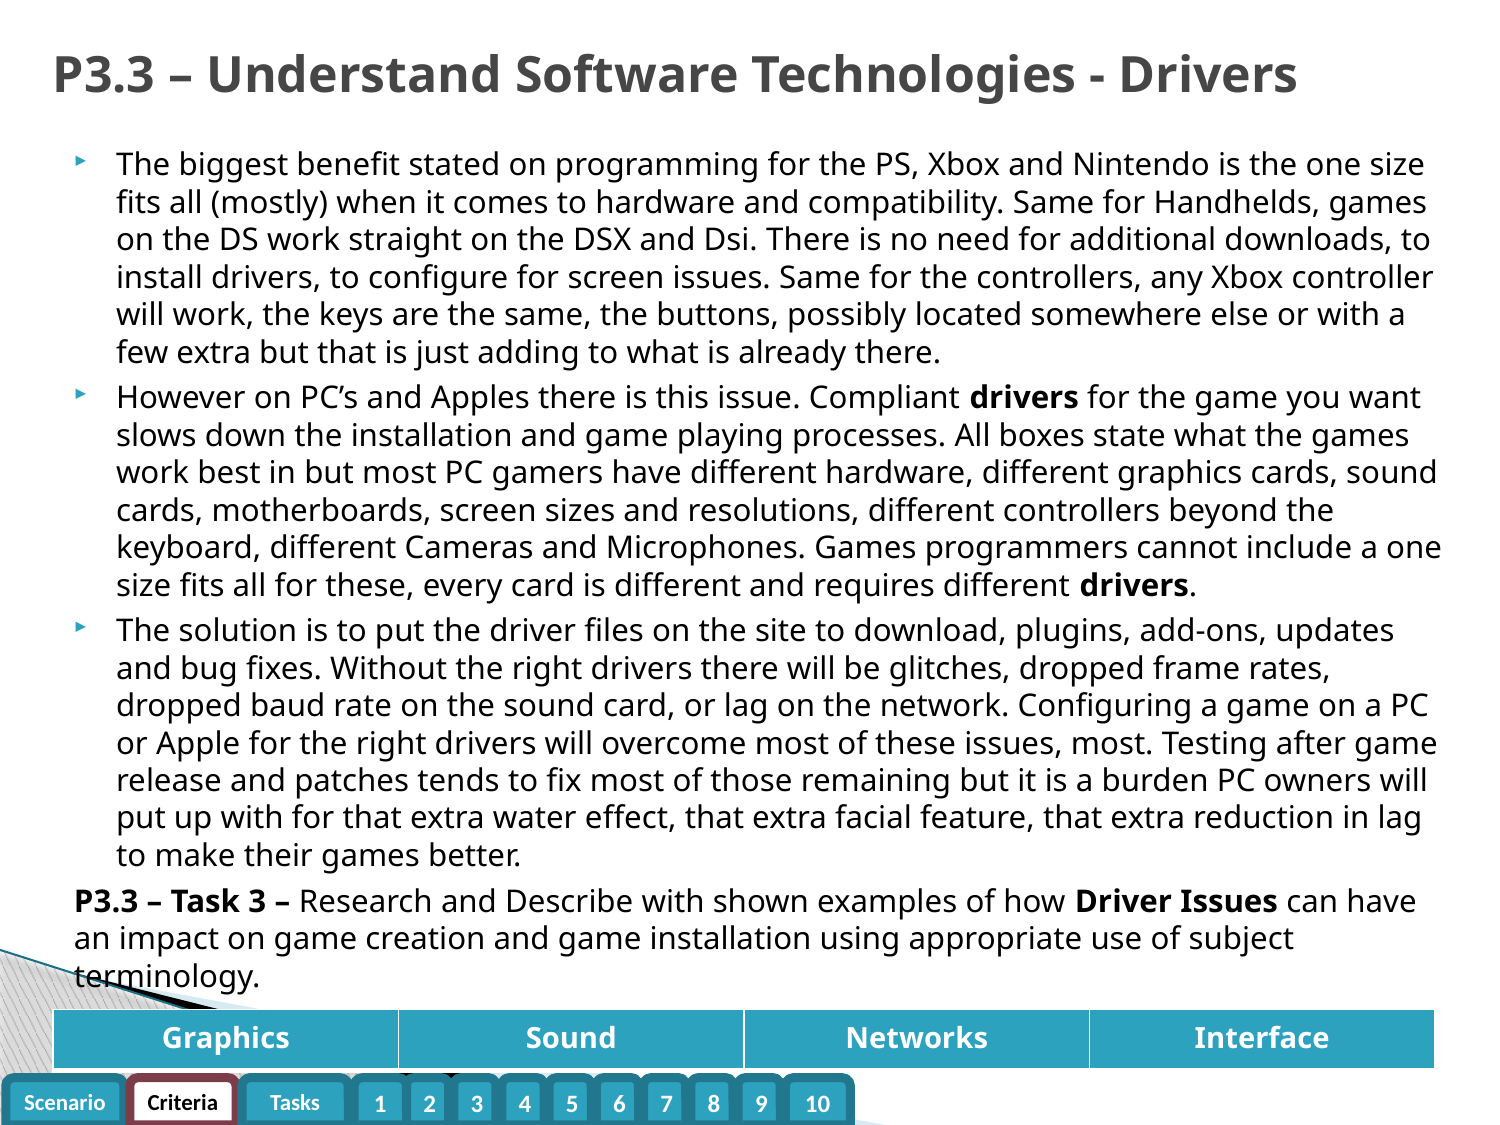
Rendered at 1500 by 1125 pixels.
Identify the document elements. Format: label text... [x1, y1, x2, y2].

table_header Networks [745, 1010, 1089, 1068]
table_header Sound [399, 1010, 743, 1068]
title P3.3 – Understand Software Technologies - Drivers [37, 19, 1471, 126]
table_header Graphics [54, 1010, 398, 1068]
list The biggest benefit stated on programming for the PS, Xbox and Nintendo is the one size fits all (mostly) when it comes to hardware and compatibility. Same for Handhelds, games on the DS work straight on the DSX and Dsi. There is no need for additional downloads, to install drivers, to configure for screen issues. Same for the controllers, any Xbox controller will work, the keys are the same, the buttons, possibly located somewhere else or with a few extra but that is just adding to what is already there. However on PC’s and Apples there is this issue. Compliant drivers for the game you want slows down the installation and game playing processes. All boxes state what the games work best in but most PC gamers have different hardware, different graphics cards, sound cards, motherboards, screen sizes and resolutions, different controllers beyond the keyboard, different Cameras and Microphones. Games programmers cannot include a one size fits all for these, every card is different and requires different drivers. The solution is to put the driver files on the site to download, plugins, add-ons, updates and bug fixes. Without the right drivers there will be glitches, dropped frame rates, dropped baud rate on the sound card, or lag on the network. Configuring a game on a PC or Apple for the right drivers will overcome most of these issues, most. Testing after game release and patches tends to fix most of those remaining but it is a burden PC owners will put up with for that extra water effect, that extra facial feature, that extra reduction in lag to make their games better. P3.3 – Task 3 – Research and Describe with shown examples of how Driver Issues can have an impact on game creation and game installation using appropriate use of subject terminology. [41, 137, 1471, 1047]
table_header Interface [1090, 1010, 1434, 1068]
